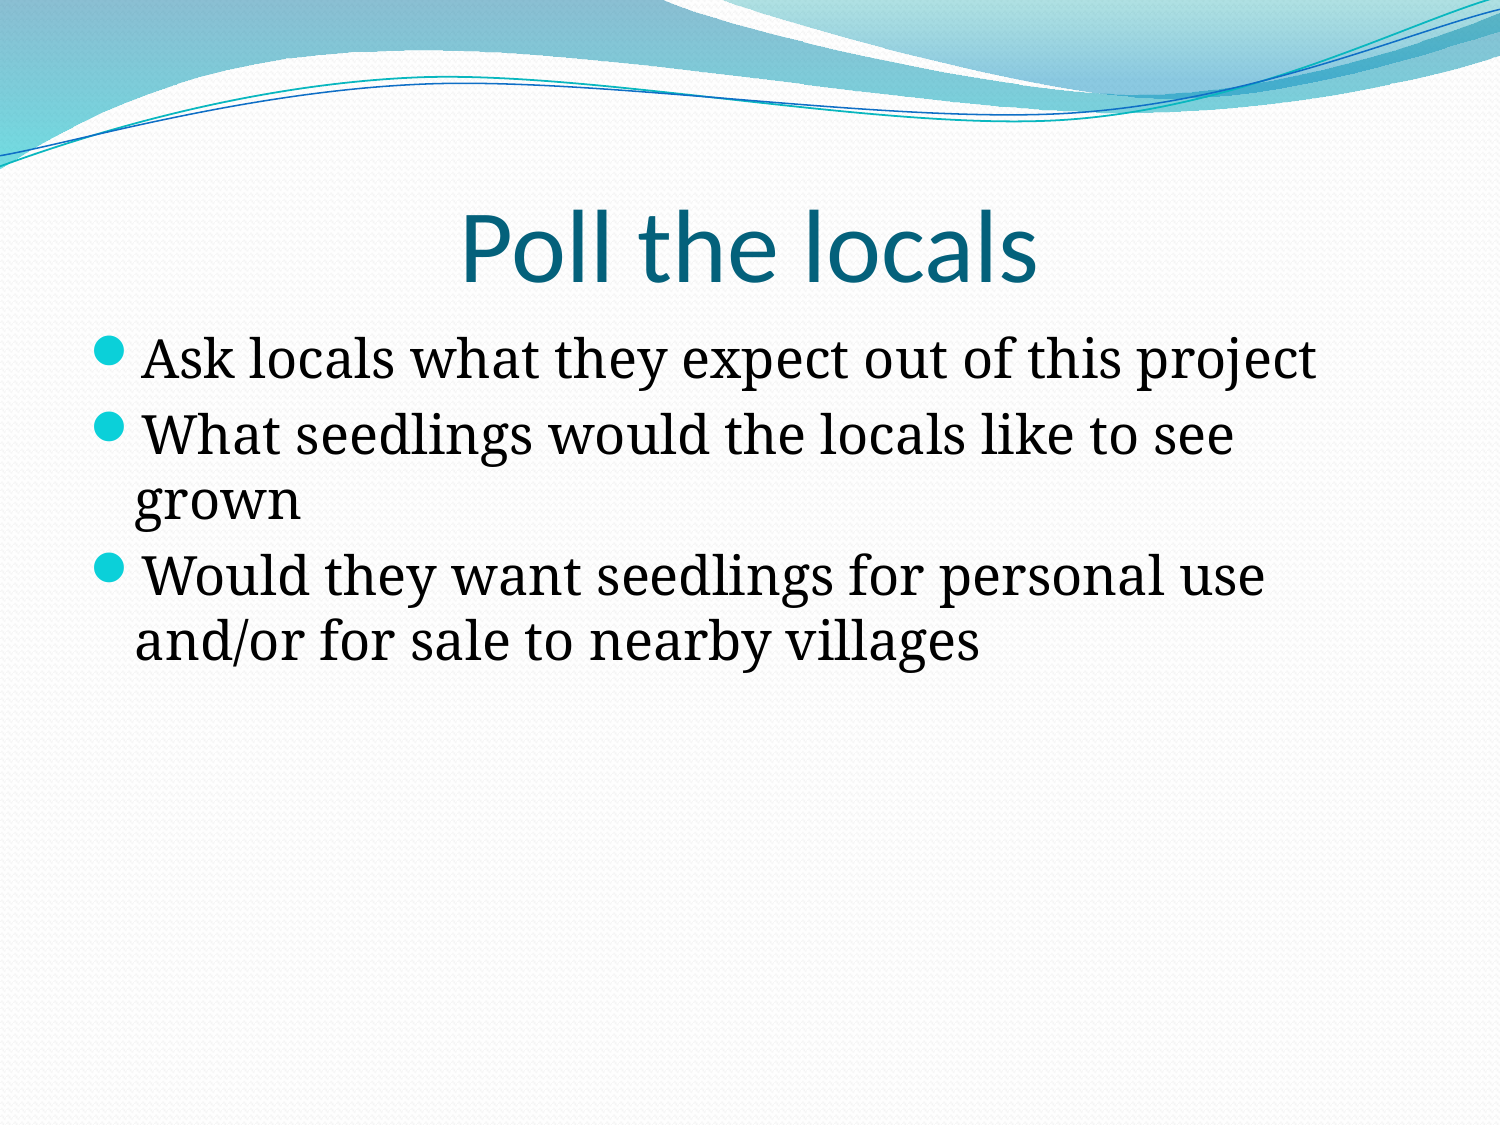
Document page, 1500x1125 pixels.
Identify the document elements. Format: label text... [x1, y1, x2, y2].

list Ask locals what they expect out of this project What seedlings would the locals like to see grown Would they want seedlings for personal use and/or for sale to nearby villages [75, 317, 1425, 1038]
title Poll the locals [75, 115, 1425, 303]
